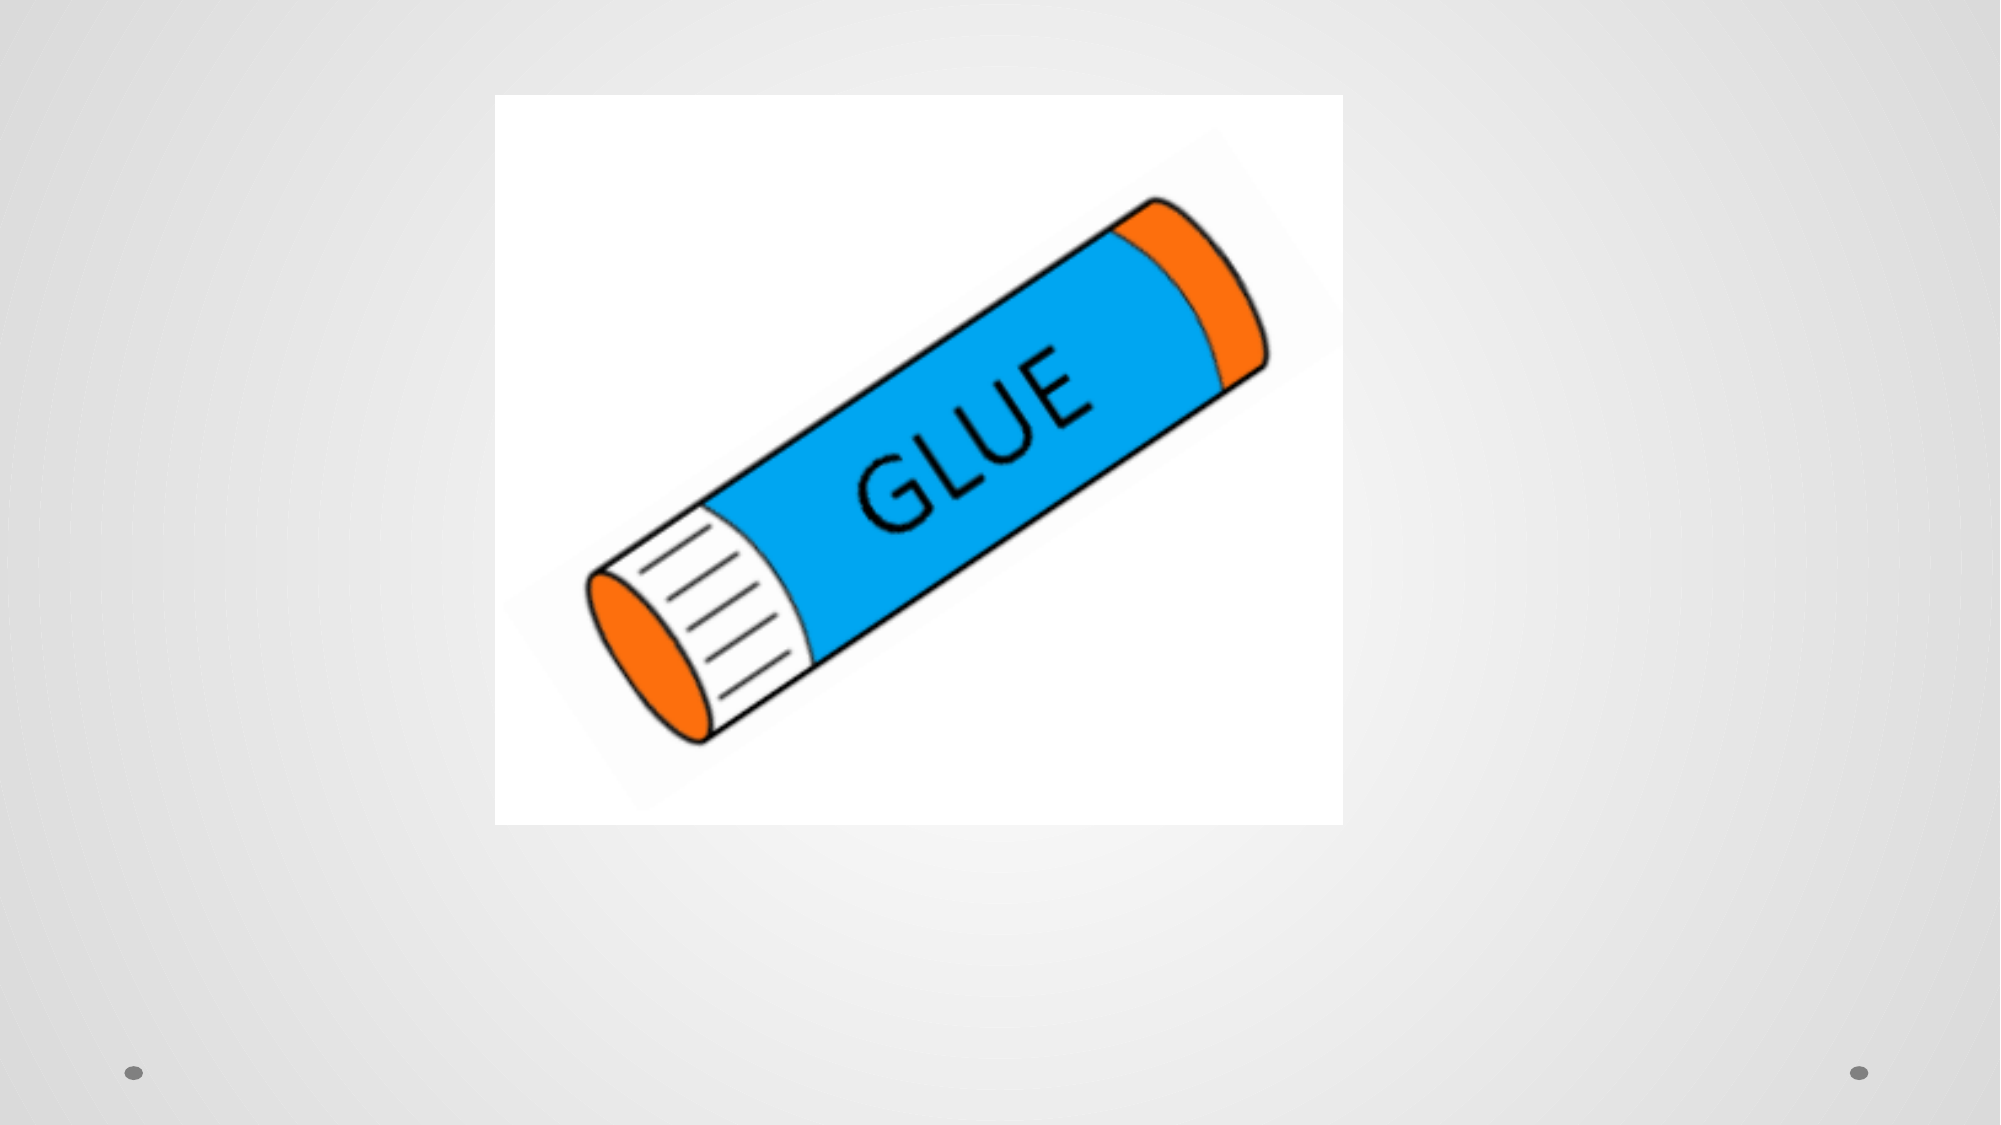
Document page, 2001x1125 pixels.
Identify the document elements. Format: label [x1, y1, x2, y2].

picture [495, 95, 1343, 826]
